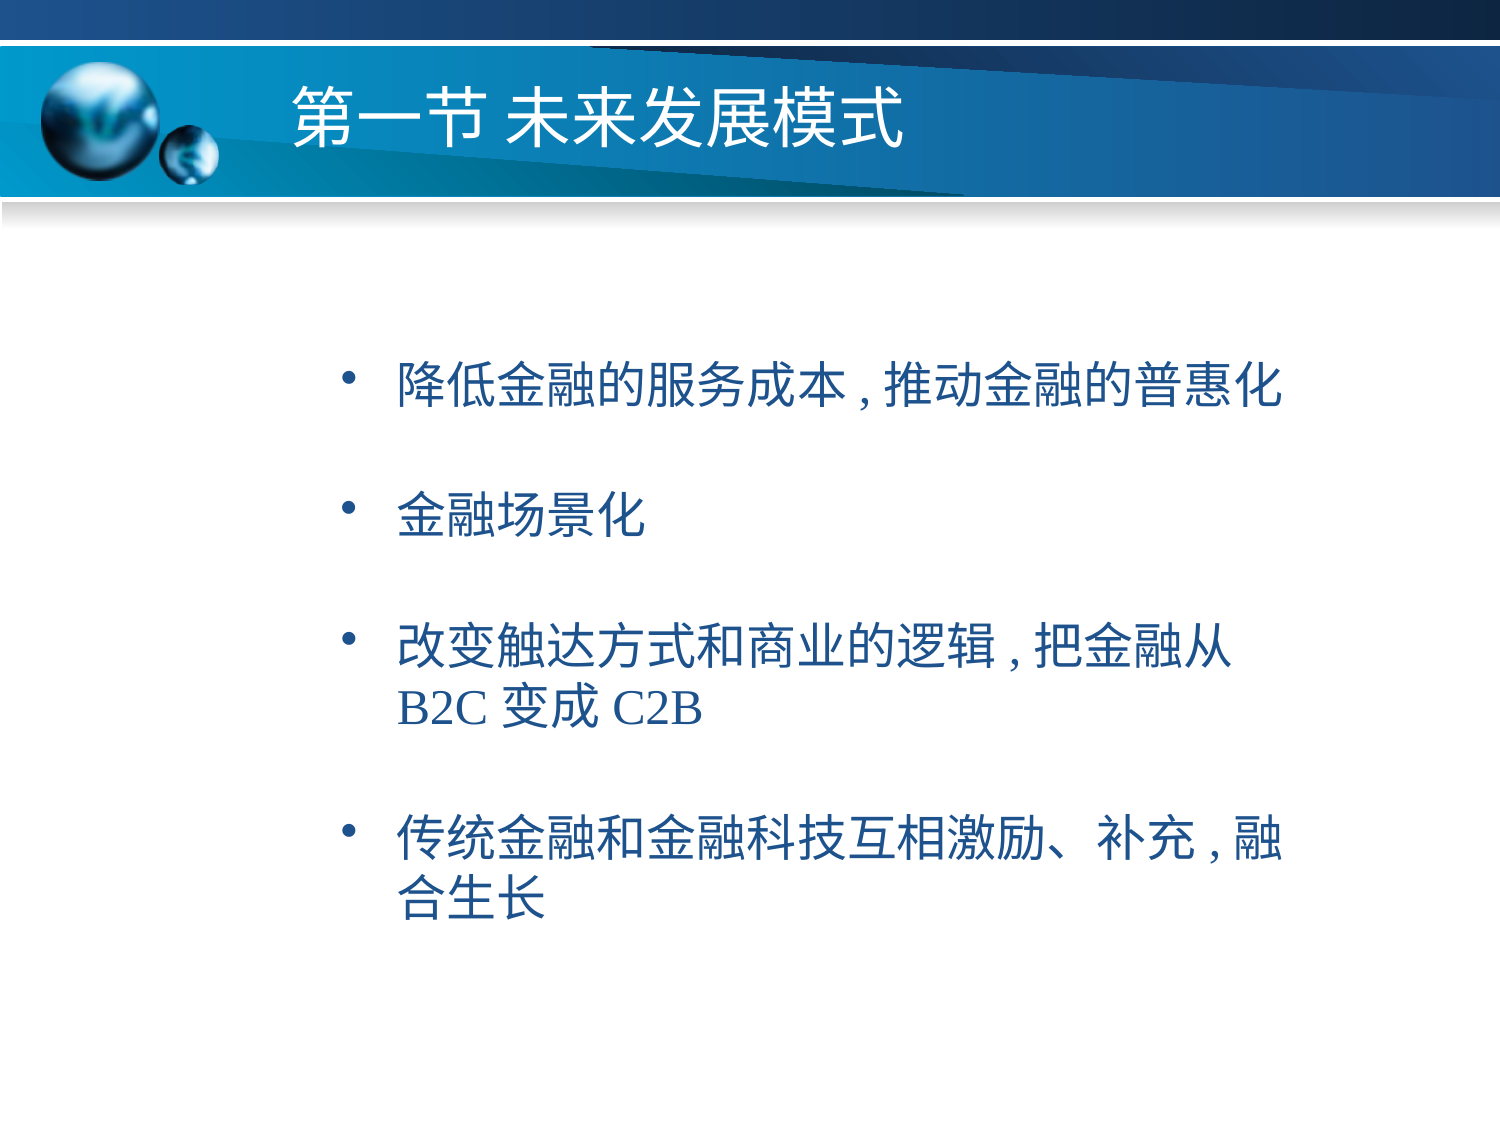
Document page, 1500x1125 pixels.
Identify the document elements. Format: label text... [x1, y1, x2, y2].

text_box 改变触达方式和商业的逻辑,把金融从B2C变成C2B [325, 607, 1347, 743]
picture [160, 126, 218, 184]
picture [42, 63, 159, 180]
text_box 金融场景化 [325, 476, 1142, 552]
text_box 传统金融和金融科技互相激励、补充,融合生长 [325, 798, 1312, 934]
text_box 降低金融的服务成本,推动金融的普惠化 [325, 345, 1312, 421]
title 第一节 未来发展模式 [274, 44, 1363, 188]
